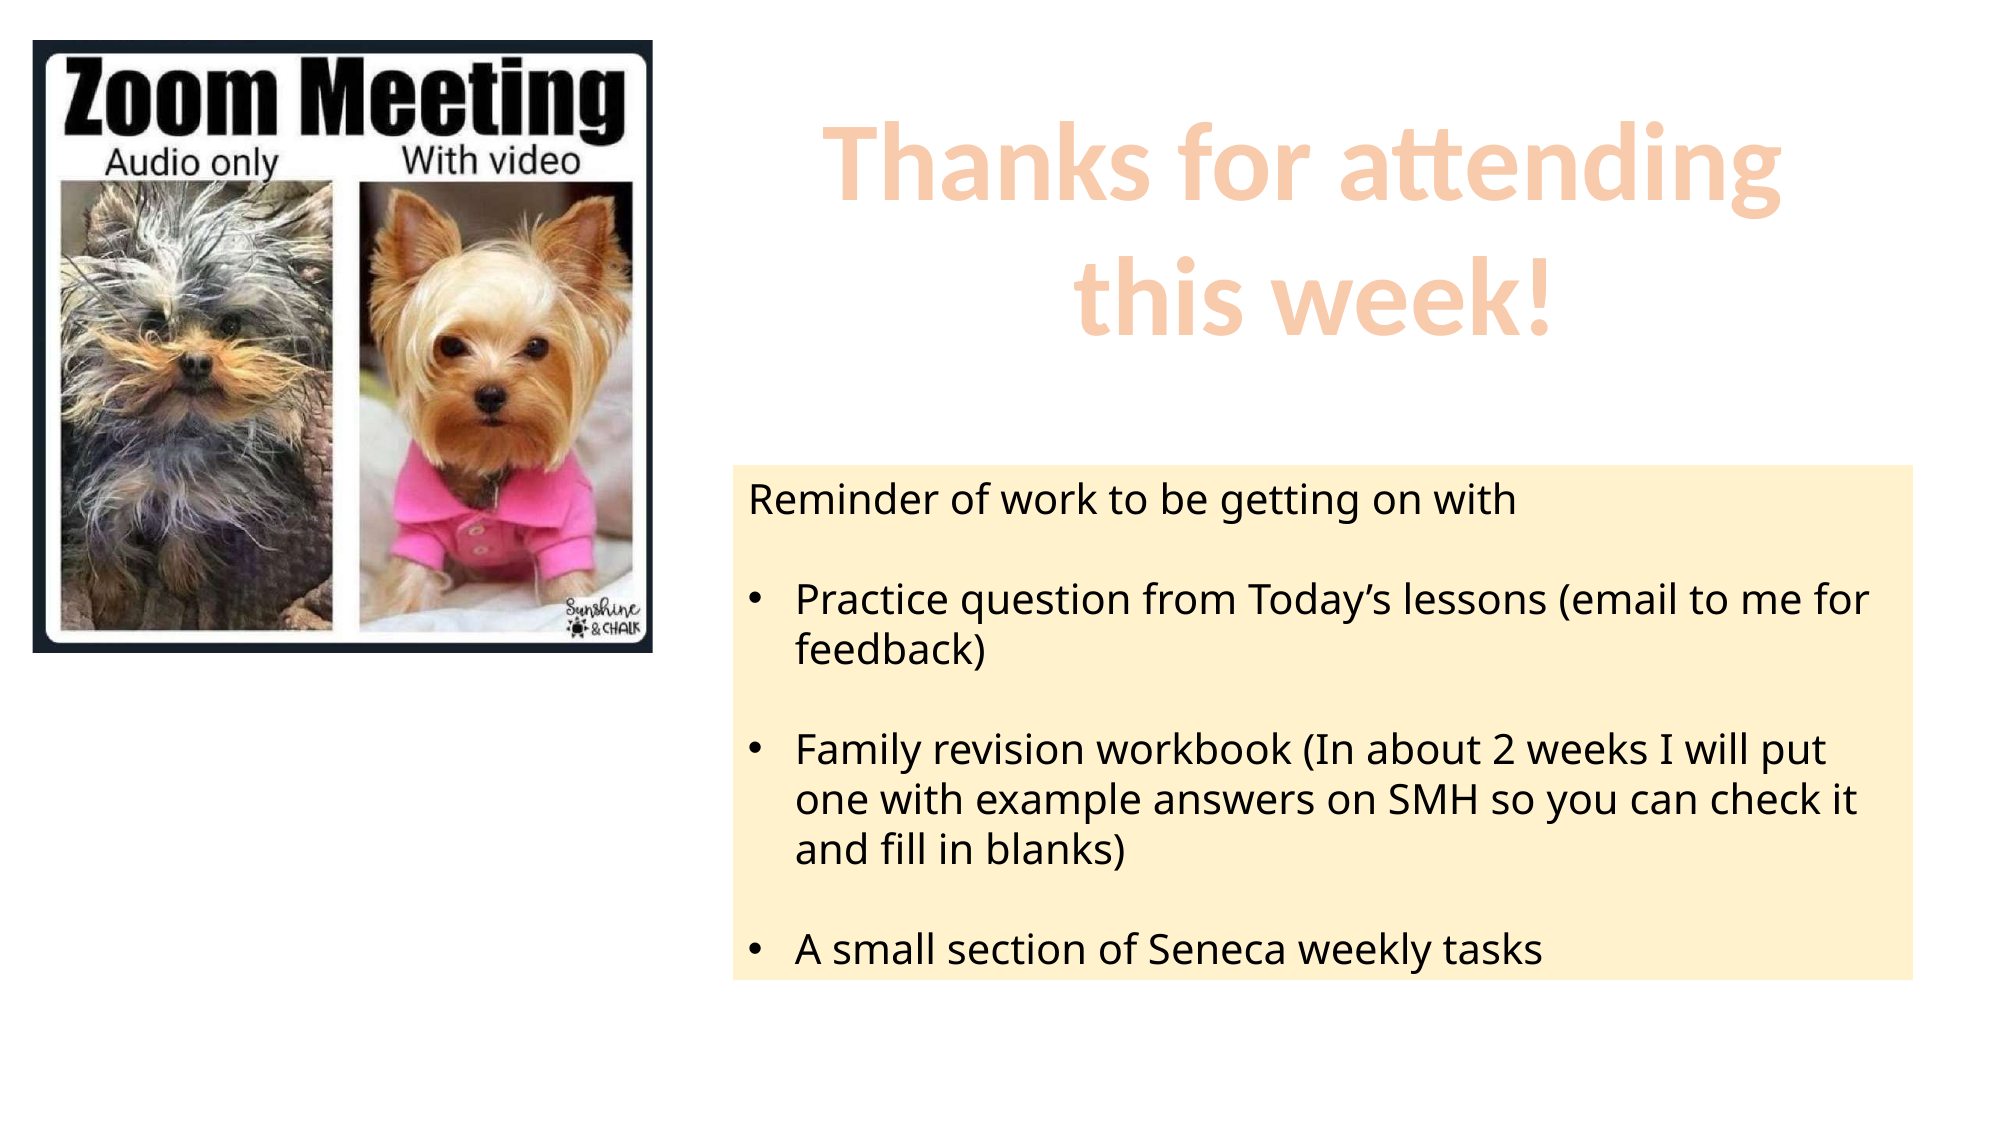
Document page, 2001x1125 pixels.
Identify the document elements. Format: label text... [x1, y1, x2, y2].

text_box Reminder of work to be getting on with Practice question from Today’s lessons (email to me for feedback) Family revision workbook (In about 2 weeks I will put one with example answers on SMH so you can check it and fill in blanks) A small section of Seneca weekly tasks [733, 465, 1913, 981]
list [32, 40, 653, 653]
text_box Thanks for attending this week! [807, 80, 1799, 366]
